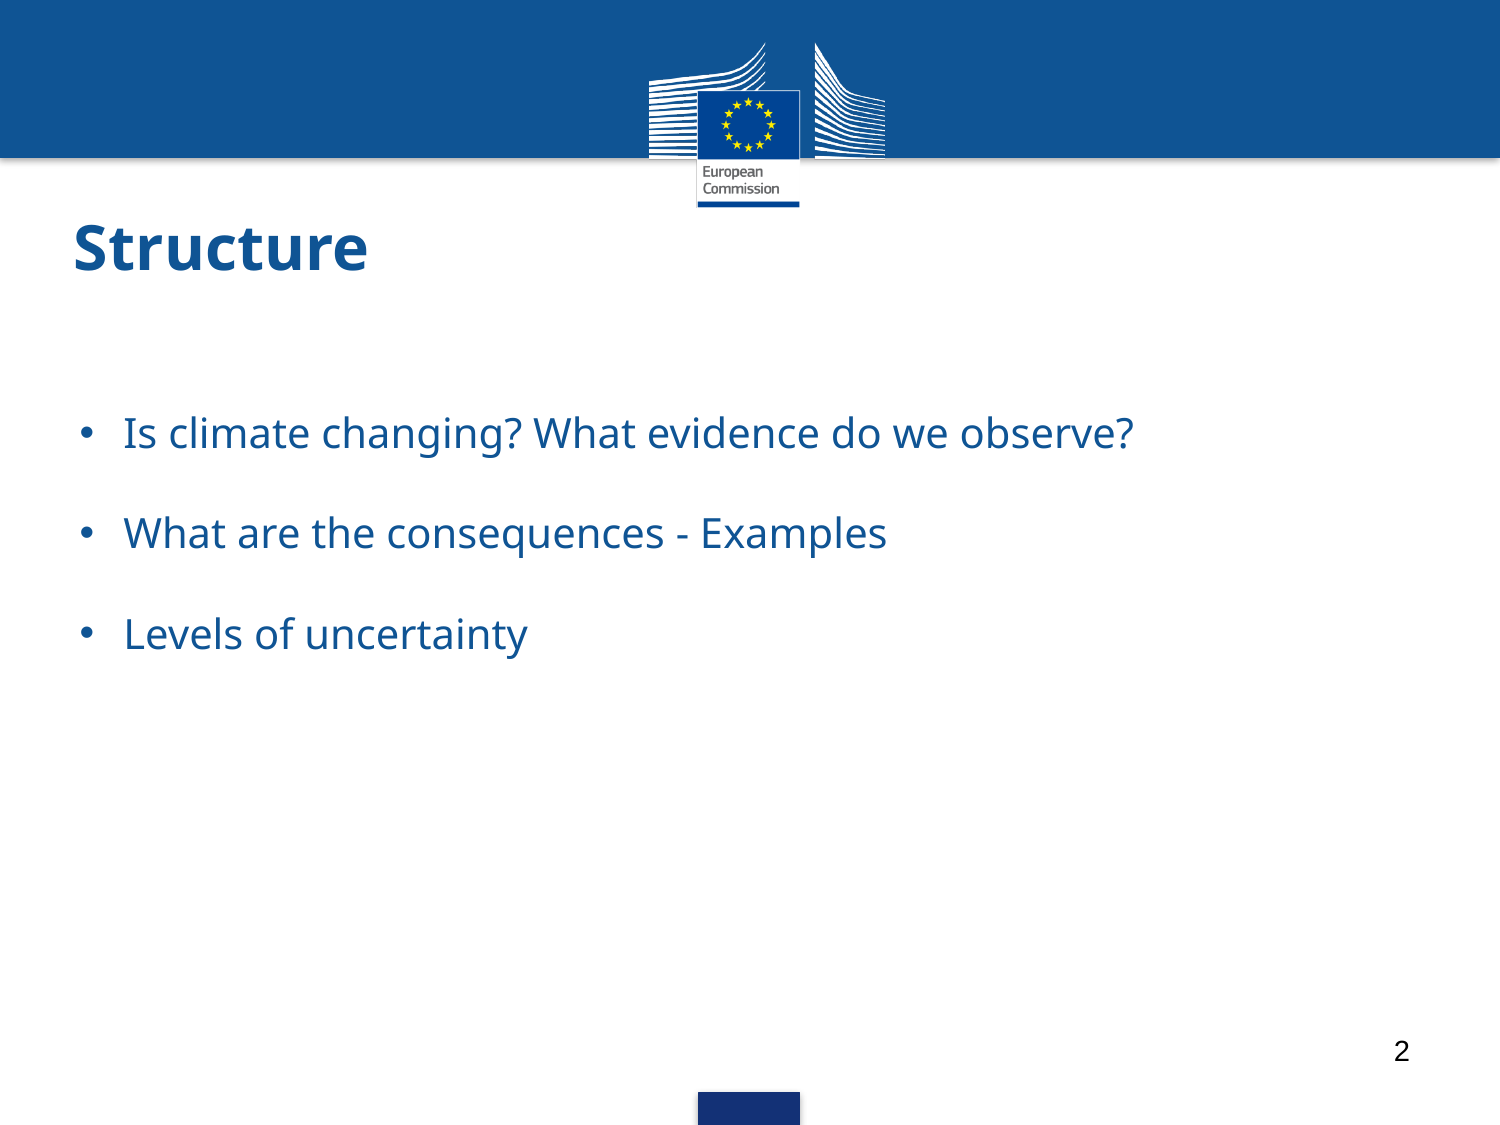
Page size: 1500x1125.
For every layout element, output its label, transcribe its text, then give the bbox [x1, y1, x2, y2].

title Structure [0, 143, 1351, 348]
text_box Is climate changing? What evidence do we observe? What are the consequences - Examples Levels of uncertainty [64, 399, 1400, 715]
picture [649, 42, 885, 143]
slide_number 2 [1074, 1024, 1426, 1103]
